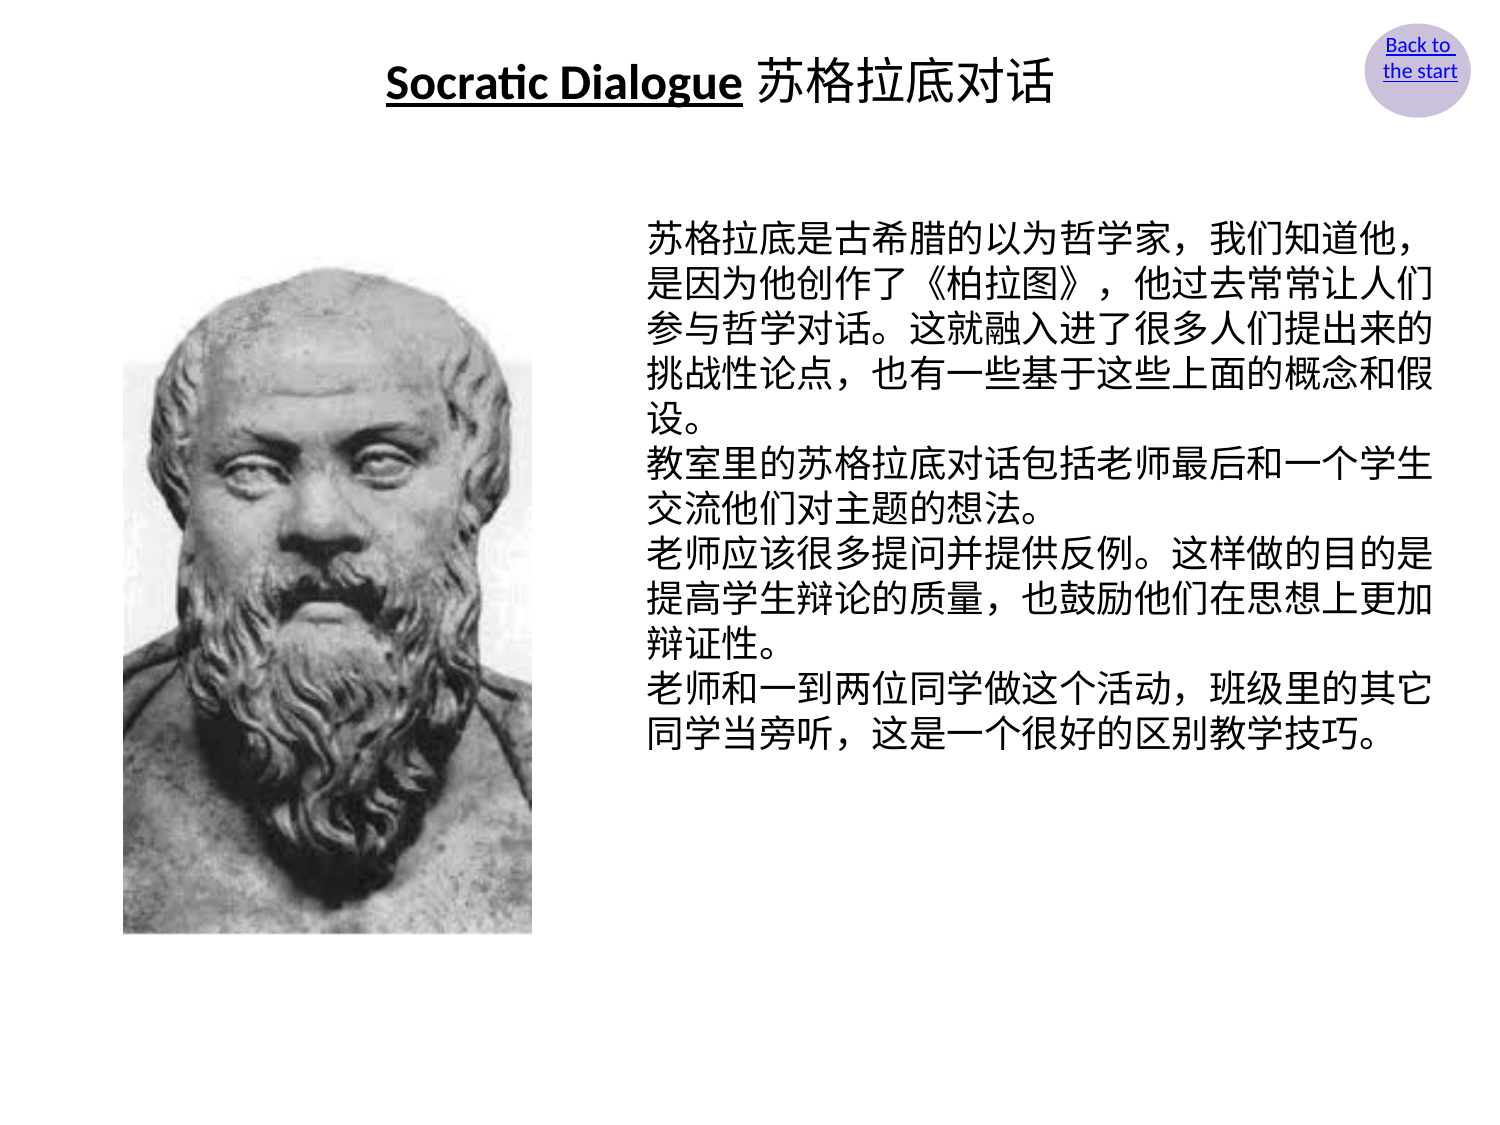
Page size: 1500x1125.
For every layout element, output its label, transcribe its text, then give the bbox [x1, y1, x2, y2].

text_box 苏格拉底是古希腊的以为哲学家，我们知道他，是因为他创作了《柏拉图》，他过去常常让人们参与哲学对话。这就融入进了很多人们提出来的挑战性论点，也有一些基于这些上面的概念和假设。 教室里的苏格拉底对话包括老师最后和一个学生交流他们对主题的想法。 老师应该很多提问并提供反例。这样做的目的是提高学生辩论的质量，也鼓励他们在思想上更加辩证性。 老师和一到两位同学做这个活动，班级里的其它同学当旁听，这是一个很好的区别教学技巧。 [631, 208, 1471, 763]
text_box Back to the start [1359, 23, 1483, 91]
text_box Socratic Dialogue苏格拉底对话 [218, 42, 1223, 118]
text_box [1367, 91, 1468, 120]
picture [123, 219, 533, 938]
